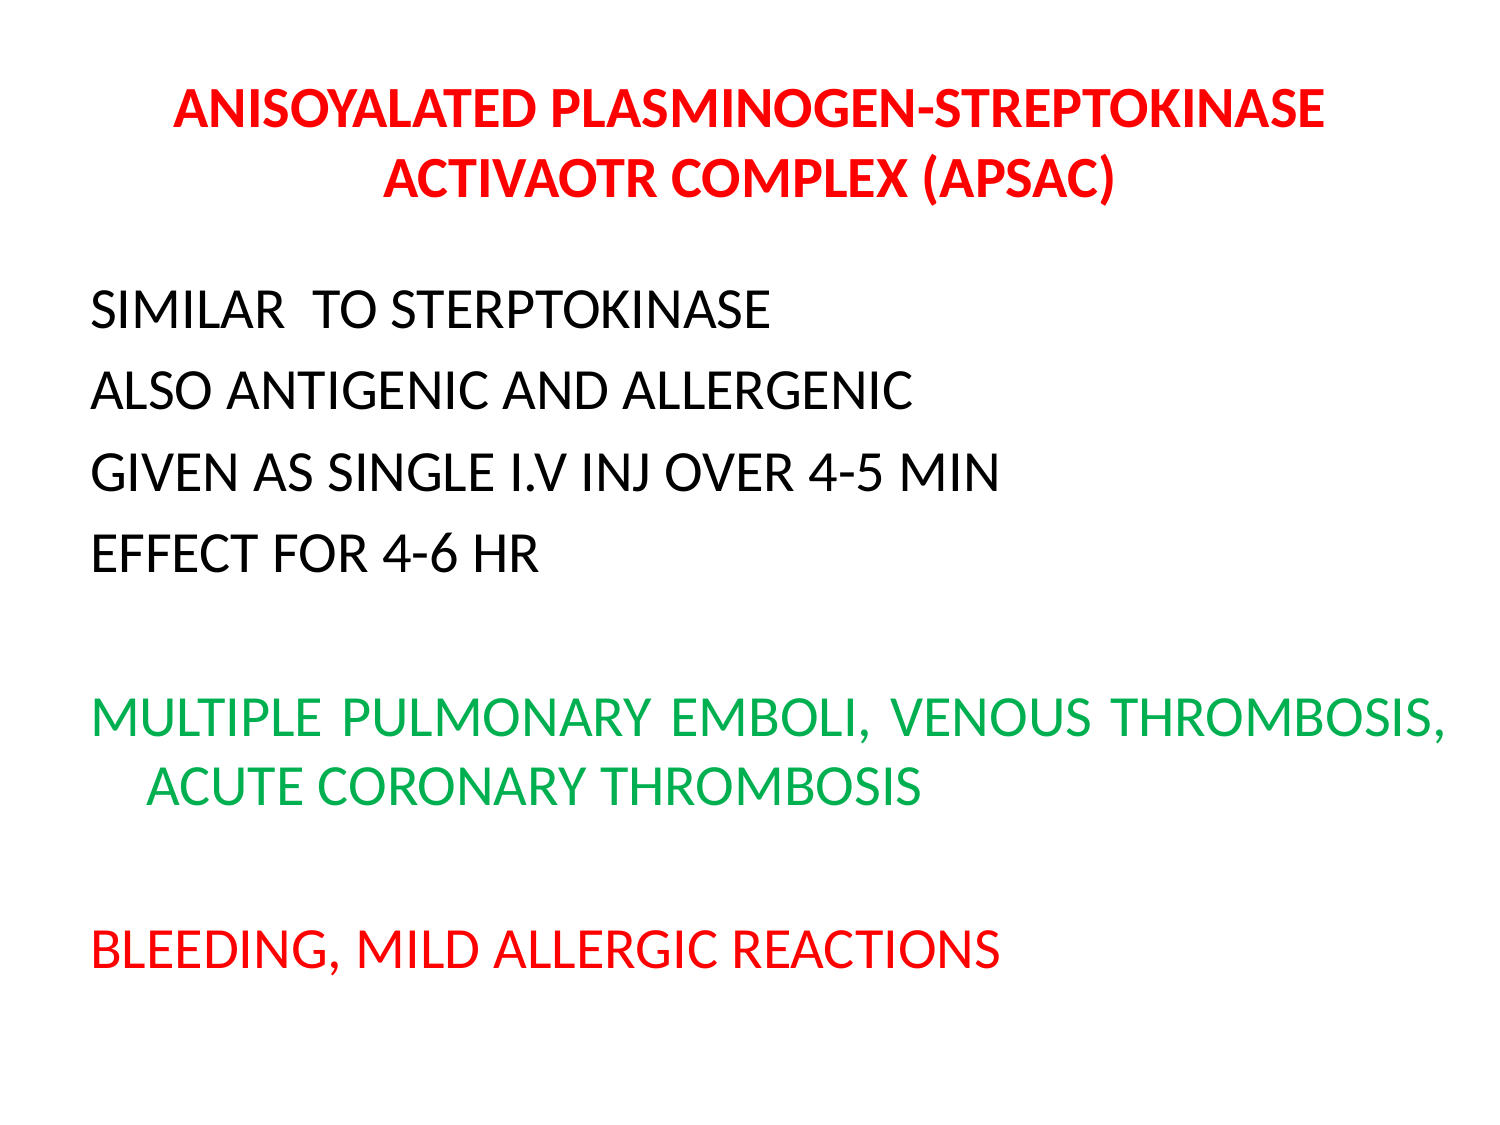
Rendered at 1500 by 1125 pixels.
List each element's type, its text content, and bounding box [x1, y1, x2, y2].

title ANISOYALATED PLASMINOGEN-STREPTOKINASE ACTIVAOTR COMPLEX (APSAC) [75, 45, 1425, 233]
list SIMILAR TO STERPTOKINASE ALSO ANTIGENIC AND ALLERGENIC GIVEN AS SINGLE I.V INJ OVER 4-5 MIN EFFECT FOR 4-6 HR MULTIPLE PULMONARY EMBOLI, VENOUS THROMBOSIS, ACUTE CORONARY THROMBOSIS BLEEDING, MILD ALLERGIC REACTIONS [75, 262, 1463, 1005]
